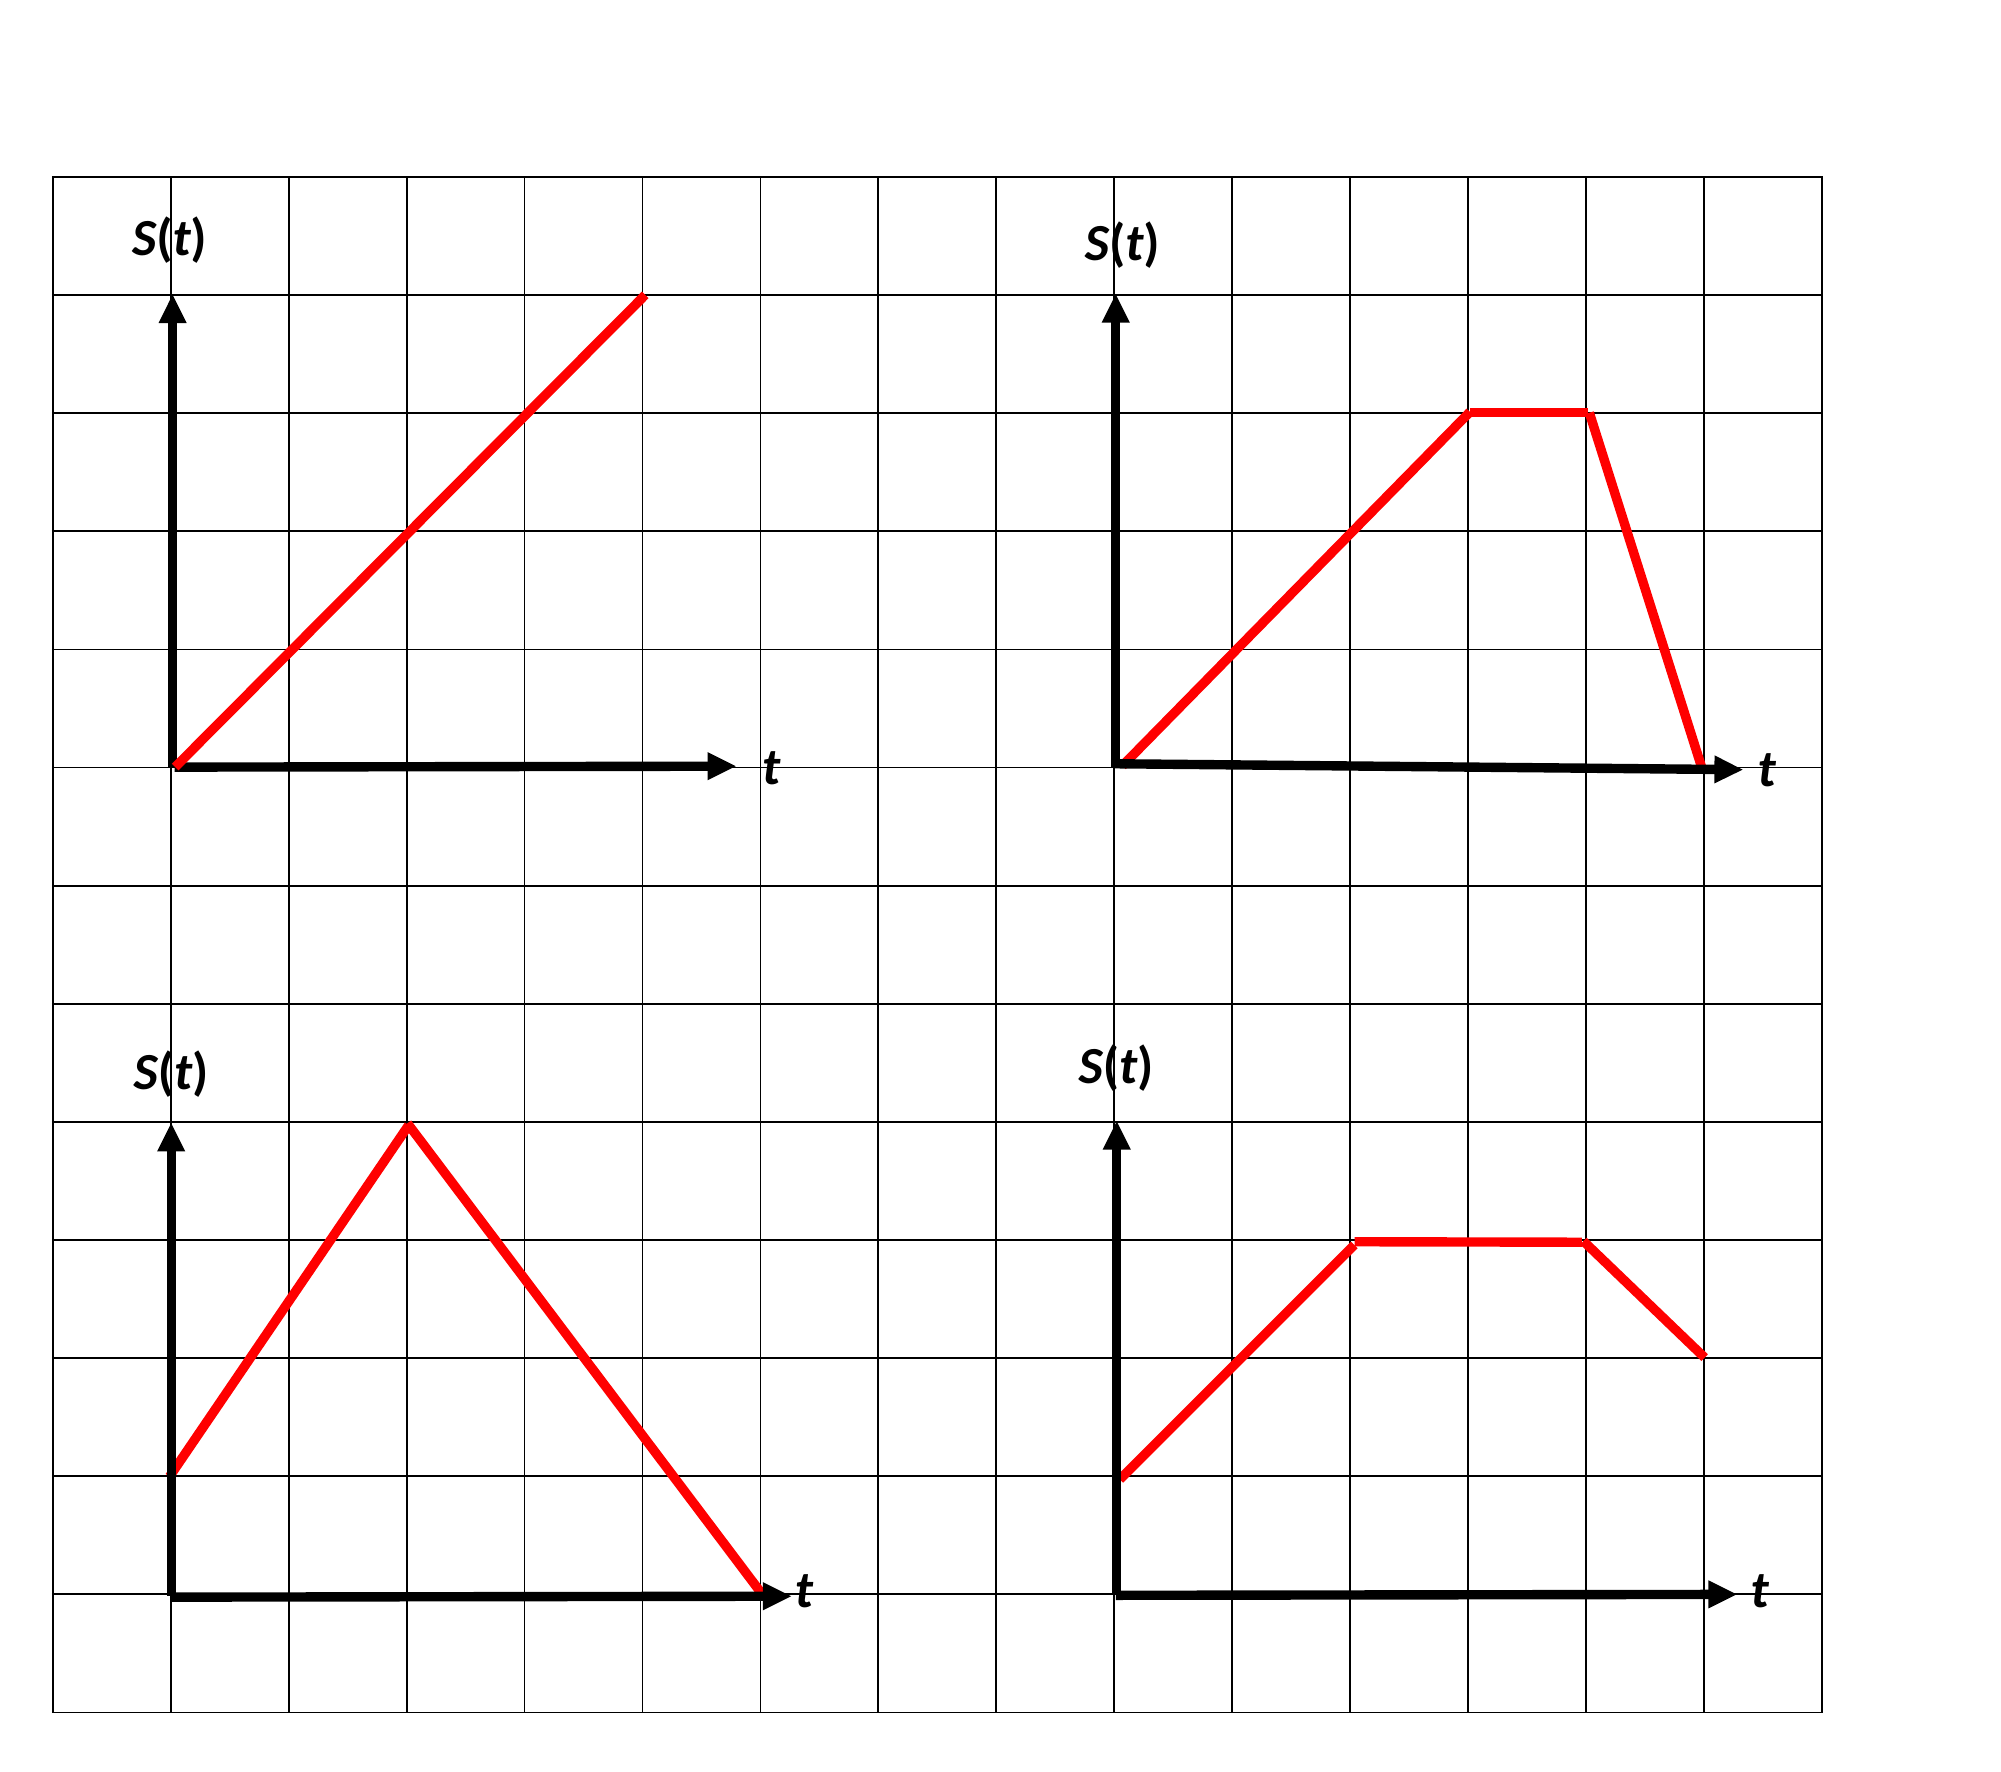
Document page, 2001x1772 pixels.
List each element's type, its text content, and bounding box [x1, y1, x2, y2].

table_cell [1587, 1123, 1703, 1239]
table_cell [646, 532, 760, 649]
table_cell [290, 1602, 406, 1712]
table_cell [1705, 1359, 1821, 1475]
table_cell [54, 296, 170, 412]
table_cell [1470, 417, 1585, 530]
table_cell [1351, 1005, 1467, 1121]
table_cell [54, 1477, 167, 1593]
table_cell [997, 1359, 1112, 1475]
table_cell [1355, 1247, 1467, 1357]
table_cell [1705, 1595, 1821, 1712]
table_cell [646, 414, 760, 530]
table_cell [763, 1241, 877, 1357]
text_box S(t) [118, 1030, 224, 1108]
table_header [1233, 178, 1349, 294]
table_cell [290, 772, 406, 885]
table_cell [1121, 1480, 1231, 1590]
table_cell [1233, 1480, 1349, 1590]
table_cell [879, 296, 995, 412]
table_cell [1705, 1241, 1821, 1357]
table_cell [879, 650, 995, 767]
table_cell [761, 414, 877, 530]
table_cell [172, 887, 288, 1003]
text_box S(t) [117, 195, 222, 274]
table_cell [54, 414, 168, 530]
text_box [1589, 412, 1702, 763]
table_cell [1469, 1247, 1583, 1357]
table_cell [1115, 1600, 1231, 1712]
table_cell [879, 532, 995, 649]
table_cell [761, 1005, 877, 1121]
table_cell [763, 1123, 877, 1239]
table_header [290, 178, 406, 294]
table_cell [54, 1359, 167, 1475]
table_cell [646, 650, 760, 767]
table_cell [1587, 773, 1703, 885]
table_cell [643, 887, 760, 1003]
table_cell [1351, 1123, 1467, 1239]
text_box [172, 1125, 407, 1477]
table_cell [643, 1005, 760, 1121]
table_cell [1233, 770, 1349, 885]
table_cell [172, 1602, 288, 1712]
table_cell [1587, 1477, 1703, 1589]
table_cell [761, 296, 877, 412]
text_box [407, 1123, 763, 1595]
table_cell [879, 1123, 995, 1239]
text_box t [1742, 726, 1791, 804]
table_cell [763, 1359, 877, 1475]
table_cell [879, 1477, 995, 1593]
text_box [1583, 1241, 1705, 1358]
table_cell [1351, 887, 1467, 1003]
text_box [1122, 411, 1470, 763]
table_header [761, 178, 877, 294]
table_cell [1587, 887, 1703, 1003]
table_cell [1705, 1123, 1821, 1239]
table_cell [1705, 887, 1821, 1003]
table_cell [54, 887, 170, 1003]
table_cell [879, 1359, 995, 1475]
table_cell [997, 296, 1113, 412]
table_header [997, 178, 1113, 294]
table_cell [761, 650, 877, 767]
table_cell [408, 772, 524, 885]
table_cell [761, 1595, 877, 1712]
table_cell [54, 650, 168, 767]
text_box t [747, 724, 796, 802]
table_cell [1705, 1477, 1821, 1593]
table_cell [1470, 650, 1585, 763]
table_cell [1469, 1005, 1585, 1121]
table_header [1587, 178, 1703, 294]
table_cell [54, 1595, 170, 1712]
table_cell [1233, 1600, 1349, 1712]
table_cell [997, 1477, 1112, 1593]
table_cell [54, 532, 168, 649]
text_box S(t) [1070, 200, 1175, 278]
table_cell [1705, 414, 1821, 530]
table_cell [408, 1602, 524, 1712]
table_header [408, 178, 524, 294]
table_header [1469, 178, 1585, 294]
table_cell [1587, 296, 1703, 412]
table_cell [997, 887, 1113, 1003]
table_cell [879, 1241, 995, 1357]
table_cell [1469, 772, 1585, 885]
table_cell [997, 1595, 1113, 1712]
table_cell [525, 1602, 642, 1712]
table_cell [997, 1005, 1113, 1121]
table_cell [1705, 768, 1821, 885]
table_cell [1469, 1600, 1585, 1712]
table_cell [646, 296, 760, 412]
table_header [1351, 178, 1467, 294]
table_cell [525, 772, 642, 885]
table_cell [997, 650, 1111, 767]
table_cell [1705, 650, 1821, 767]
table_cell [408, 1005, 524, 1121]
table_cell [172, 768, 288, 885]
text_box t [1735, 1547, 1784, 1626]
table_cell [879, 1595, 995, 1712]
table_cell [54, 768, 170, 885]
table_cell [1355, 1359, 1467, 1475]
table_cell [290, 887, 406, 1003]
table_cell [172, 1005, 288, 1121]
text_box t [780, 1547, 828, 1626]
table_cell [1119, 1123, 1231, 1239]
table_cell [1233, 296, 1349, 411]
table_cell [176, 1477, 288, 1592]
table_cell [1233, 1005, 1349, 1121]
table_header [172, 178, 288, 294]
table_cell [1469, 1359, 1585, 1475]
table_cell [1705, 1005, 1821, 1121]
table_cell [879, 414, 995, 530]
table_header [879, 178, 995, 294]
table_cell [290, 1477, 406, 1592]
table_header [643, 178, 760, 294]
table_cell [54, 1241, 167, 1357]
table_cell [1351, 771, 1467, 885]
table_cell [54, 1123, 170, 1239]
table_cell [1587, 1005, 1703, 1121]
table_cell [1115, 1005, 1231, 1121]
table_cell [1587, 1600, 1703, 1712]
table_cell [408, 887, 524, 1003]
table_cell [1470, 532, 1585, 649]
table_cell [525, 1005, 642, 1121]
table_cell [1233, 1123, 1349, 1239]
table_cell [761, 532, 877, 649]
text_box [1115, 763, 1743, 770]
table_cell [997, 1241, 1112, 1357]
table_cell [54, 1005, 170, 1121]
table_cell [643, 1601, 760, 1712]
table_cell [1469, 296, 1585, 408]
table_header [1115, 178, 1231, 294]
table_cell [879, 887, 995, 1003]
table_cell [1705, 296, 1821, 412]
table_cell [1233, 887, 1349, 1003]
table_cell [525, 887, 642, 1003]
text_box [1119, 1244, 1355, 1480]
text_box S(t) [1063, 1024, 1169, 1102]
table_header [525, 178, 642, 294]
table_cell [761, 887, 877, 1003]
table_cell [997, 532, 1111, 649]
table_cell [1115, 770, 1231, 885]
table_header [54, 178, 170, 294]
table_cell [1351, 296, 1467, 411]
table_cell [1351, 1477, 1467, 1590]
table_cell [997, 1123, 1113, 1239]
table_cell [761, 768, 877, 885]
table_cell [290, 1005, 406, 1121]
table_cell [1351, 1600, 1467, 1712]
table_cell [1587, 1359, 1703, 1475]
table_cell [643, 768, 760, 885]
table_cell [1469, 887, 1585, 1003]
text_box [175, 294, 646, 768]
table_cell [1118, 296, 1231, 412]
table_cell [1115, 887, 1231, 1003]
table_cell [1469, 1123, 1585, 1239]
table_cell [879, 1005, 995, 1121]
table_cell [997, 768, 1113, 885]
table_cell [1469, 1477, 1585, 1590]
table_cell [879, 768, 995, 885]
table_cell [997, 414, 1111, 530]
table_cell [763, 1477, 877, 1593]
table_cell [1705, 532, 1821, 649]
table_header [1705, 178, 1821, 294]
